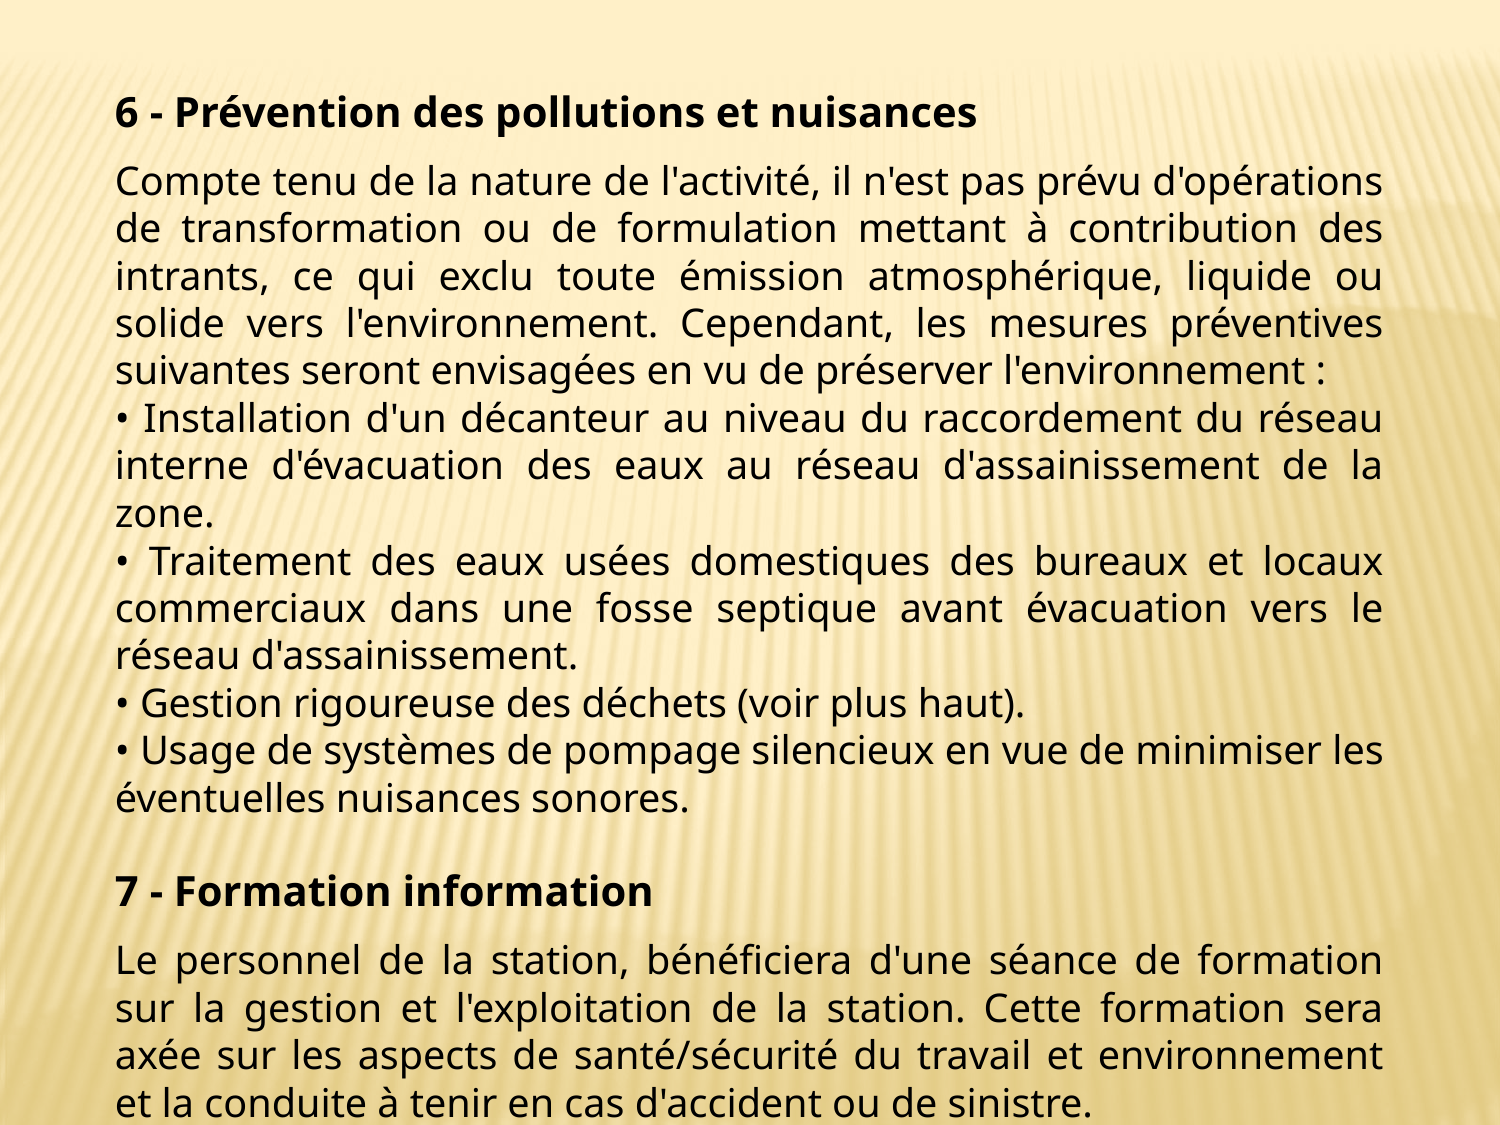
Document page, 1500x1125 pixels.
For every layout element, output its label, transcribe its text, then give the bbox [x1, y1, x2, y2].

text_box 6 - Prévention des pollutions et nuisances Compte tenu de la nature de l'activité, il n'est pas prévu d'opérations de transformation ou de formulation mettant à contribution des intrants, ce qui exclu toute émission atmosphérique, liquide ou solide vers l'environnement. Cependant, les mesures préventives suivantes seront envisagées en vu de préserver l'environnement : • Installation d'un décanteur au niveau du raccordement du réseau interne d'évacuation des eaux au réseau d'assainissement de la zone. • Traitement des eaux usées domestiques des bureaux et locaux commerciaux dans une fosse septique avant évacuation vers le réseau d'assainissement. • Gestion rigoureuse des déchets (voir plus haut). • Usage de systèmes de pompage silencieux en vue de minimiser les éventuelles nuisances sonores. 7 - Formation information Le personnel de la station, bénéficiera d'une séance de formation sur la gestion et l'exploitation de la station. Cette formation sera axée sur les aspects de santé/sécurité du travail et environnement et la conduite à tenir en cas d'accident ou de sinistre. [100, 78, 1400, 1125]
